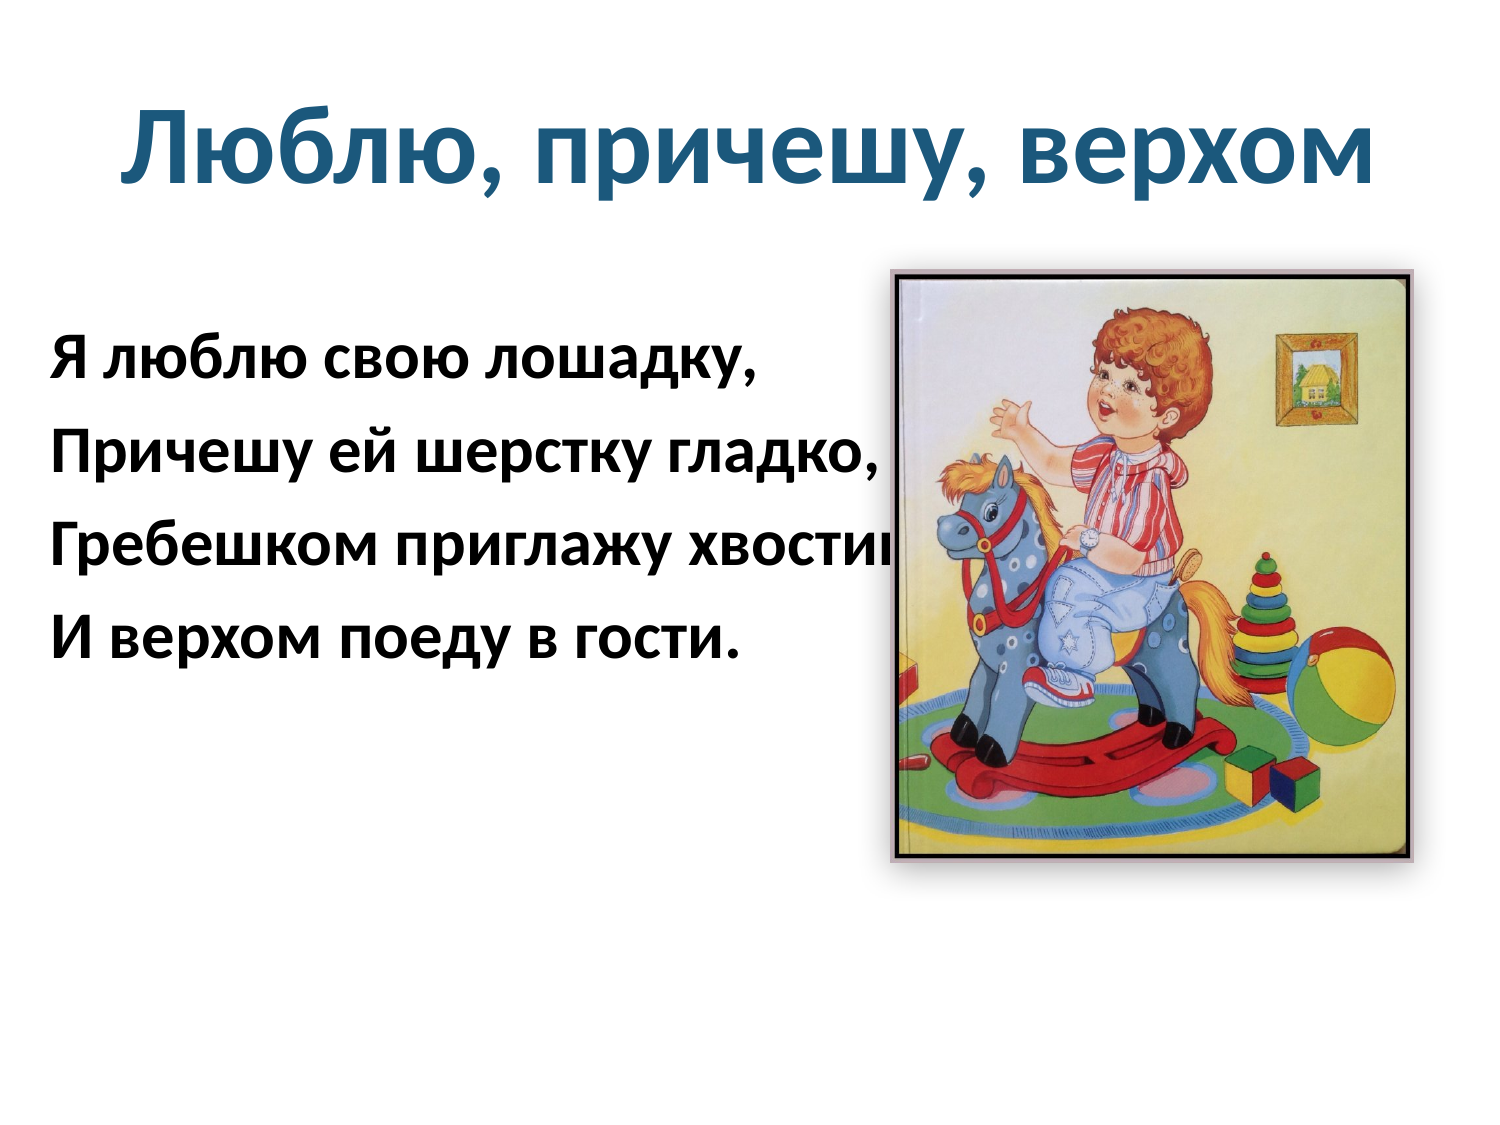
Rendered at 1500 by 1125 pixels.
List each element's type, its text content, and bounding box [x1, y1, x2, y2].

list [890, 269, 1414, 863]
list Я люблю свою лошадку, Причешу ей шерстку гладко, Гребешком приглажу хвостик И верхом поеду в гости. [35, 304, 869, 816]
title Люблю, причешу, верхом [75, 45, 1425, 233]
